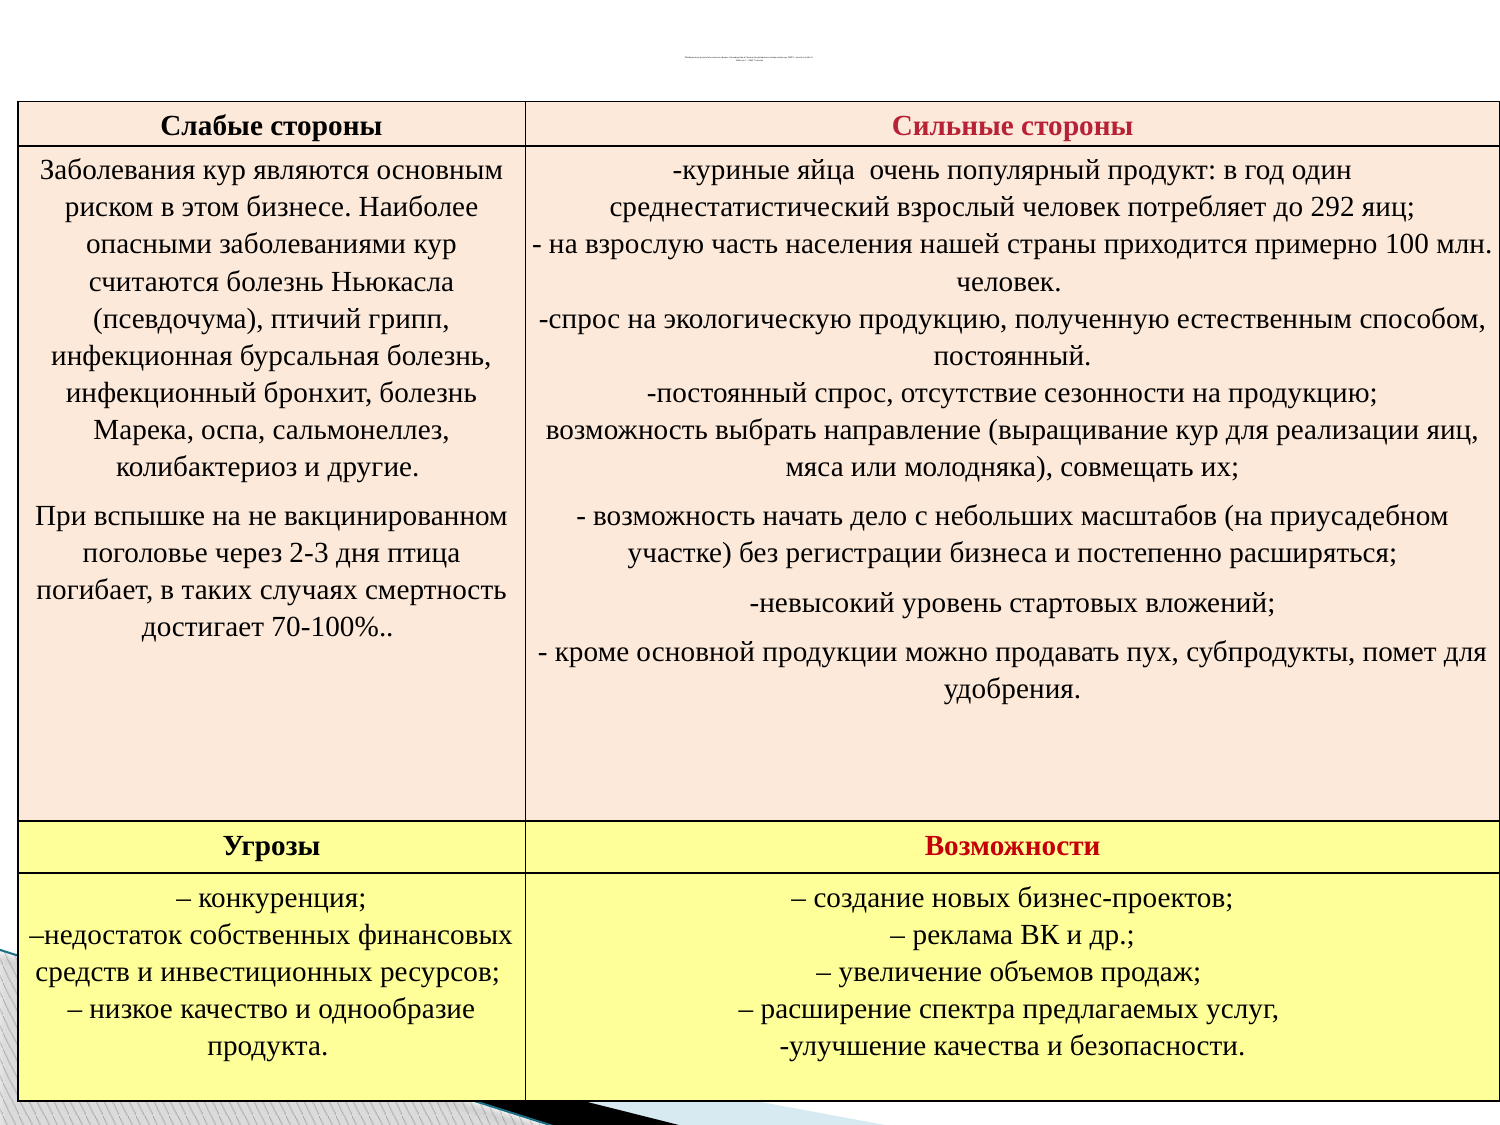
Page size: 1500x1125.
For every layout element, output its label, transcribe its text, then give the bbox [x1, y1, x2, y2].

table_cell – создание новых бизнес-проектов; – реклама ВК и др.; – увеличение объемов продаж; – расширение спектра предлагаемых услуг, -улучшение качества и безопасности. [526, 874, 1499, 1100]
table_header Сильные стороны [526, 102, 1499, 145]
table_cell – конкуренция; –недостаток собственных финансовых средств и инвестиционных ресурсов; – низкое качество и однообразие продукта. [19, 874, 525, 1100]
table_header Слабые стороны [19, 102, 525, 145]
title Обобщенные результаты оценки сферы птецеводства в Сямже представлены в виде матрицы SWOT– анализа (табл.1). Таблица 1 – SWOT-анализ [75, 42, 1425, 79]
table_cell Угрозы [19, 822, 525, 872]
table_cell -куриные яйца очень популярный продукт: в год один среднестатистический взрослый человек потребляет до 292 яиц; - на взрослую часть населения нашей страны приходится примерно 100 млн. человек. -спрос на экологическую продукцию, полученную естественным способом, постоянный. -постоянный спрос, отсутствие сезонности на продукцию; возможность выбрать направление (выращивание кур для реализации яиц, мяса или молодняка), совмещать их; - возможность начать дело с небольших масштабов (на приусадебном участке) без регистрации бизнеса и постепенно расширяться; -невысокий уровень стартовых вложений; - кроме основной продукции можно продавать пух, субпродукты, помет для удобрения. [526, 147, 1499, 820]
table_cell Заболевания кур являются основным риском в этом бизнесе. Наиболее опасными заболеваниями кур считаются болезнь Ньюкасла (псевдочума), птичий грипп, инфекционная бурсальная болезнь, инфекционный бронхит, болезнь Марека, оспа, сальмонеллез, колибактериоз и другие. При вспышке на не вакцинированном поголовье через 2-3 дня птица погибает, в таких случаях смертность достигает 70-100%.. [19, 147, 525, 820]
table_cell Возможности [526, 822, 1499, 872]
